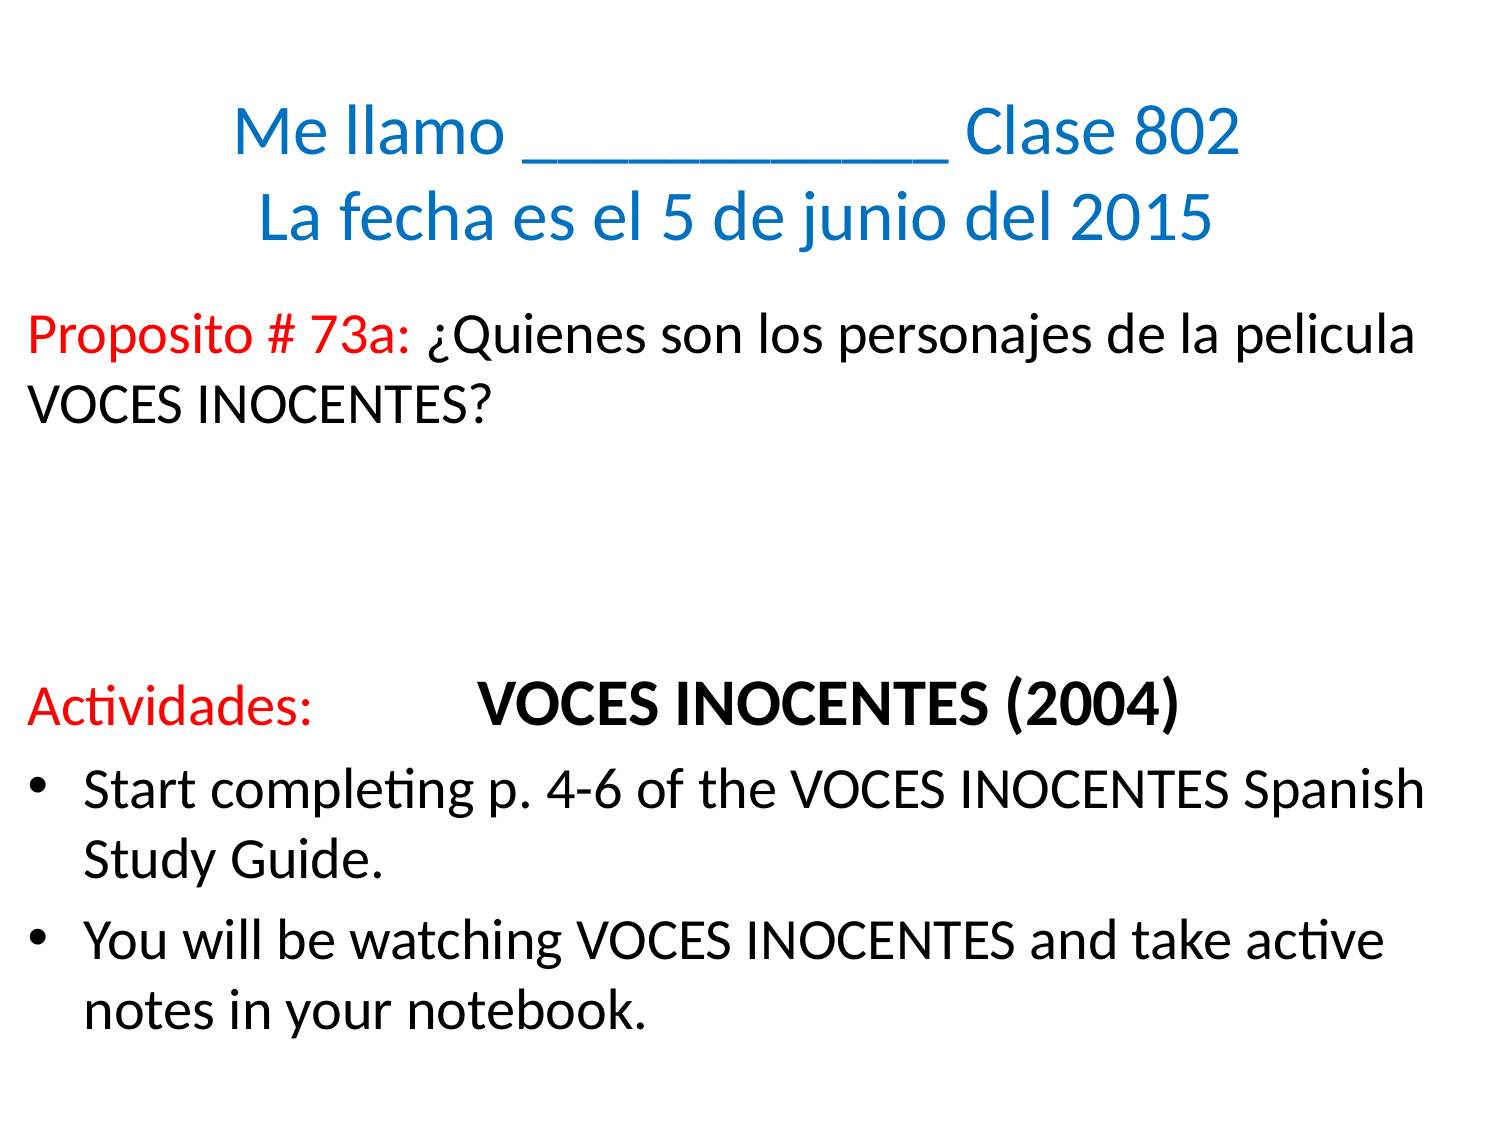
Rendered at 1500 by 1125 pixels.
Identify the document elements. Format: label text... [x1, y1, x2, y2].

list Proposito # 73a: ¿Quienes son los personajes de la pelicula VOCES INOCENTES? Actividades: VOCES INOCENTES (2004) Start completing p. 4-6 of the VOCES INOCENTES Spanish Study Guide. You will be watching VOCES INOCENTES and take active notes in your notebook. Tarea # 73a: Finish p.4-6 (#5.2) of the VOCES INOCENTES Spanish Study Guide. [12, 287, 1475, 1050]
title Me llamo ____________ Clase 802 La fecha es el 5 de junio del 2015 [62, 75, 1413, 263]
